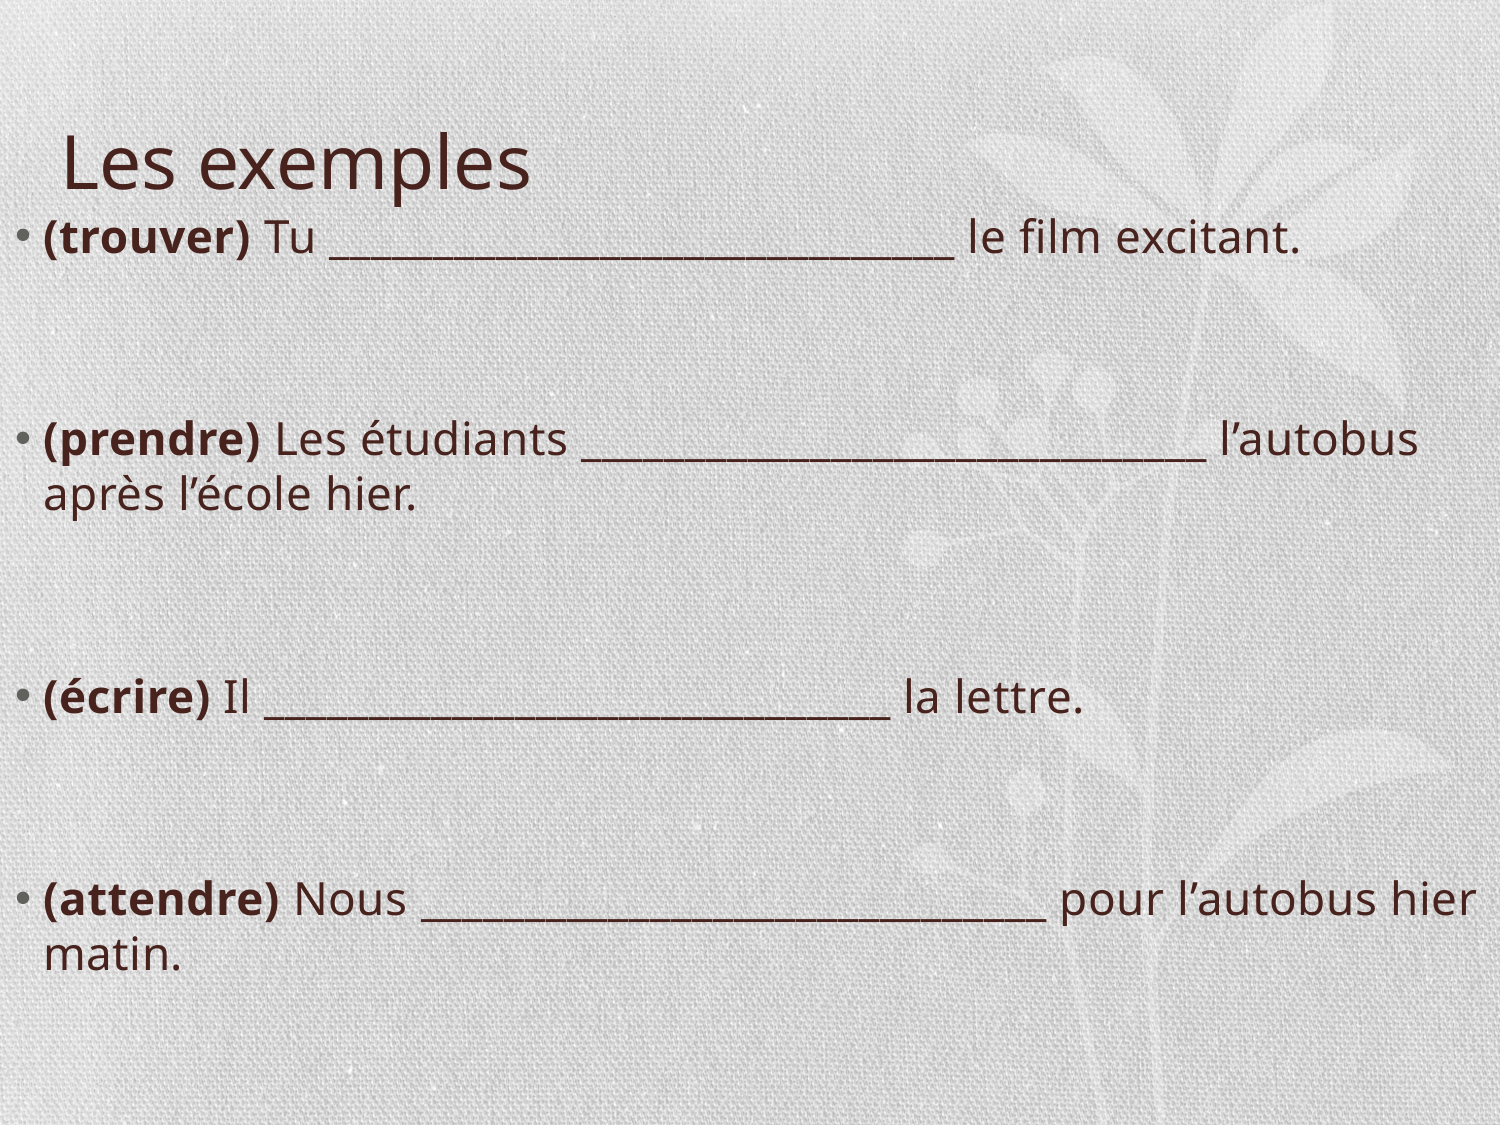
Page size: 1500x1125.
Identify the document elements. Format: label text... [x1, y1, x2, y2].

title Les exemples [45, 37, 1455, 200]
list (trouver) Tu ______________________________ le film excitant. (prendre) Les étudiants ______________________________ l’autobus après l’école hier. (écrire) Il ______________________________ la lettre. (attendre) Nous ______________________________ pour l’autobus hier matin. [0, 200, 1500, 1125]
